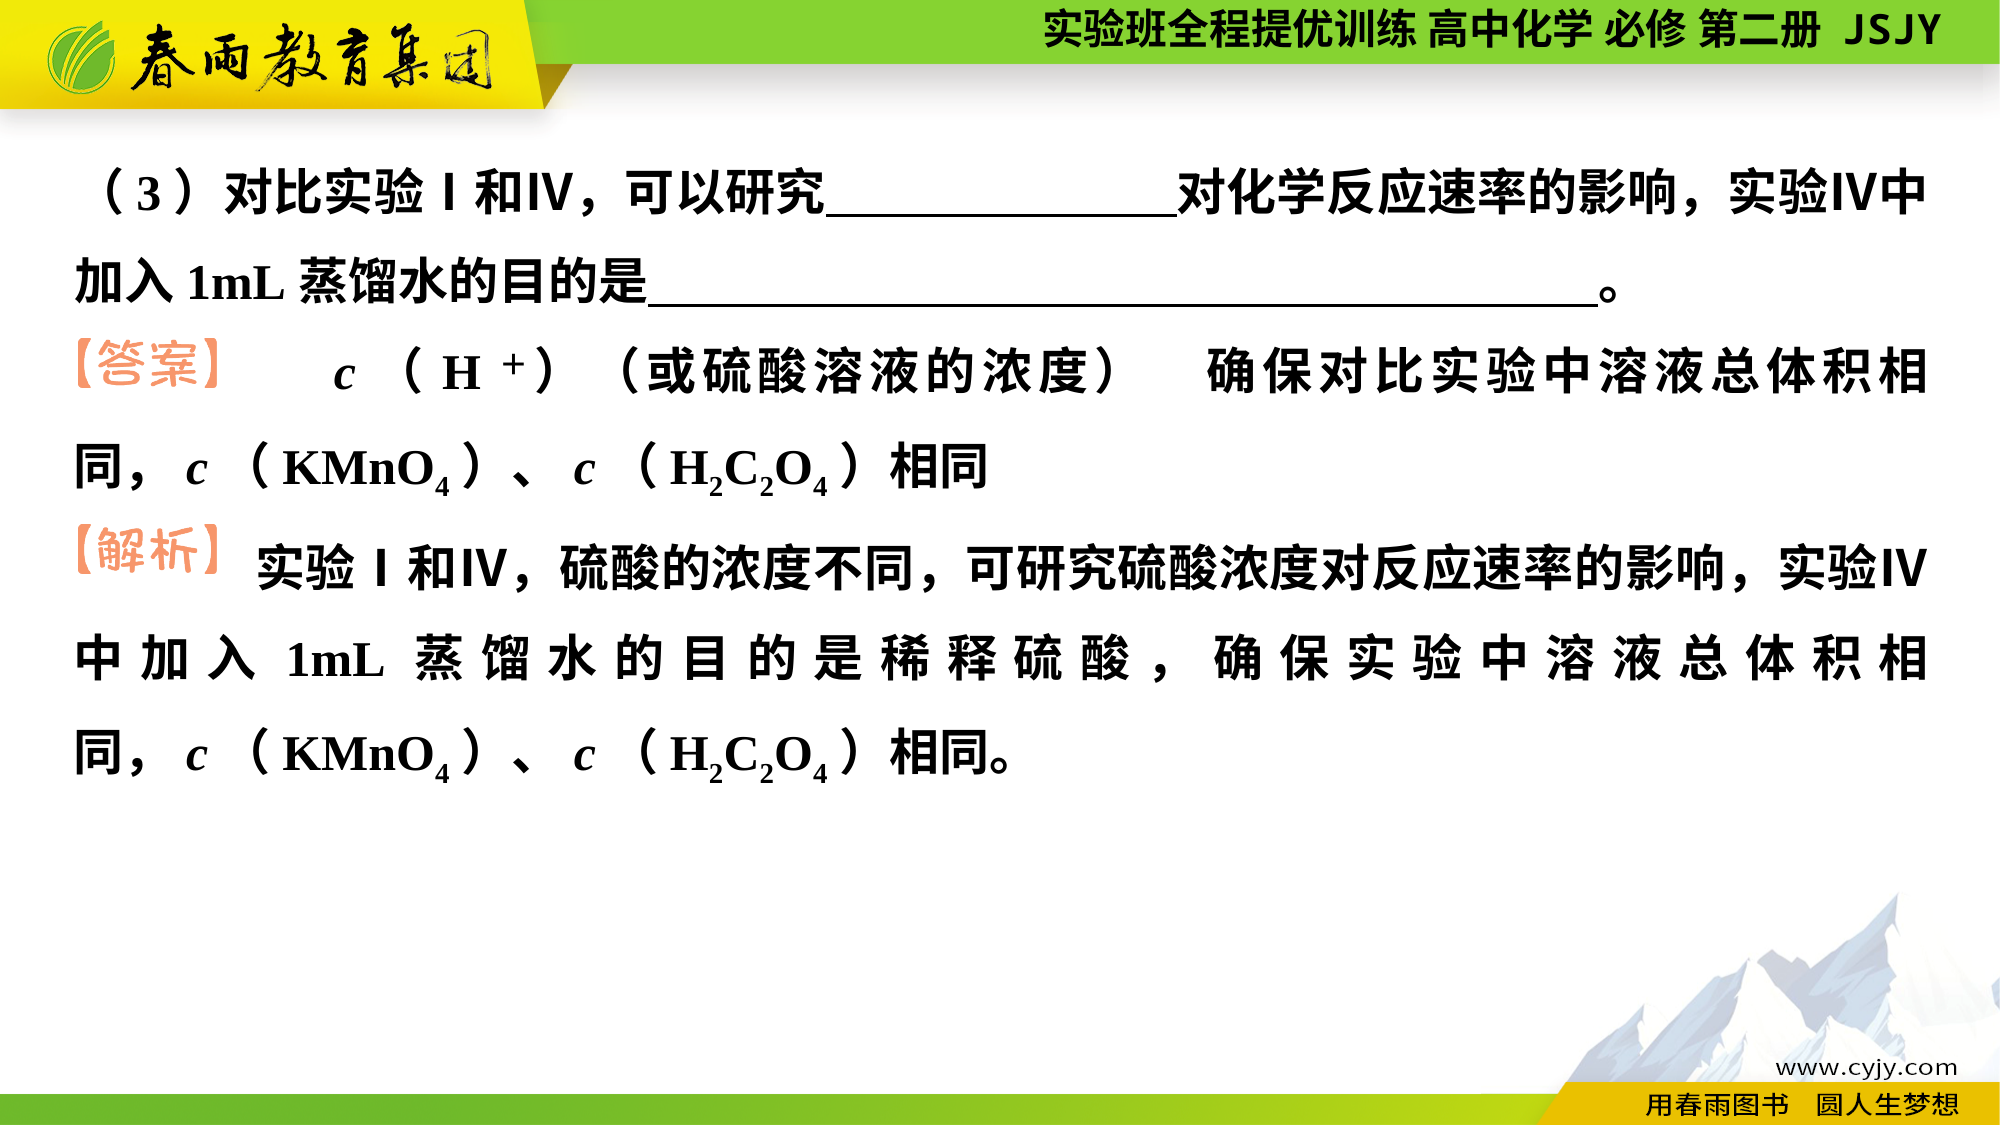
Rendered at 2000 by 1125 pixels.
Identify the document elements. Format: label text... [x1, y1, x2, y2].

text_box 实验Ⅰ和Ⅳ，硫酸的浓度不同，可研究硫酸浓度对反应速率的影响，实验Ⅳ中加入1mL蒸馏水的目的是稀释硫酸，确保实验中溶液总体积相同，c（KMnO4）、c（H2C2O4）相同。 [59, 499, 1944, 797]
text_box c（H＋）（或硫酸溶液的浓度） 确保对比实验中溶液总体积相同，c（KMnO4）、c（H2C2O4）相同 [59, 302, 1944, 499]
list （3）对比实验Ⅰ和Ⅳ，可以研究 对化学反应速率的影响，实验Ⅳ中加入1mL蒸馏水的目的是 。 [59, 122, 1944, 302]
picture [0, 0, 2000, 1125]
